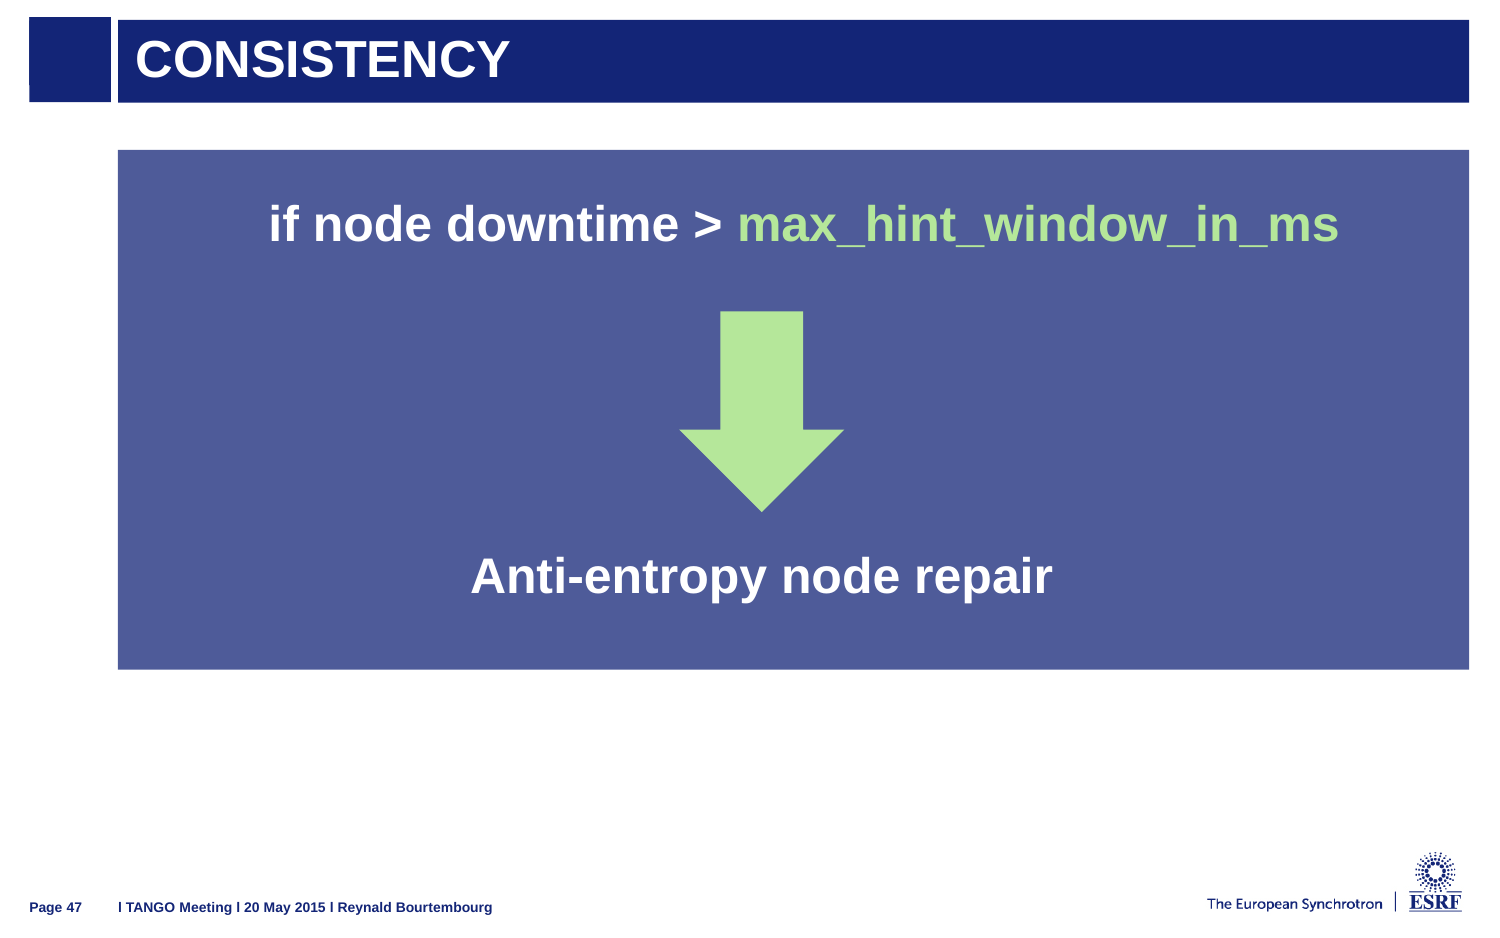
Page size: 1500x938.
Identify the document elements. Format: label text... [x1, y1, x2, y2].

text_box if node downtime > max_hint_window_in_ms [117, 149, 1470, 670]
text_box [677, 309, 847, 515]
text_box Anti-entropy node repair [247, 535, 1276, 611]
picture [1175, 831, 1500, 938]
footer l TANGO Meeting l 20 May 2015 l Reynald Bourtembourg [118, 886, 1122, 916]
slide_number Page 47 [29, 886, 98, 916]
title Consistency [118, 19, 1470, 103]
